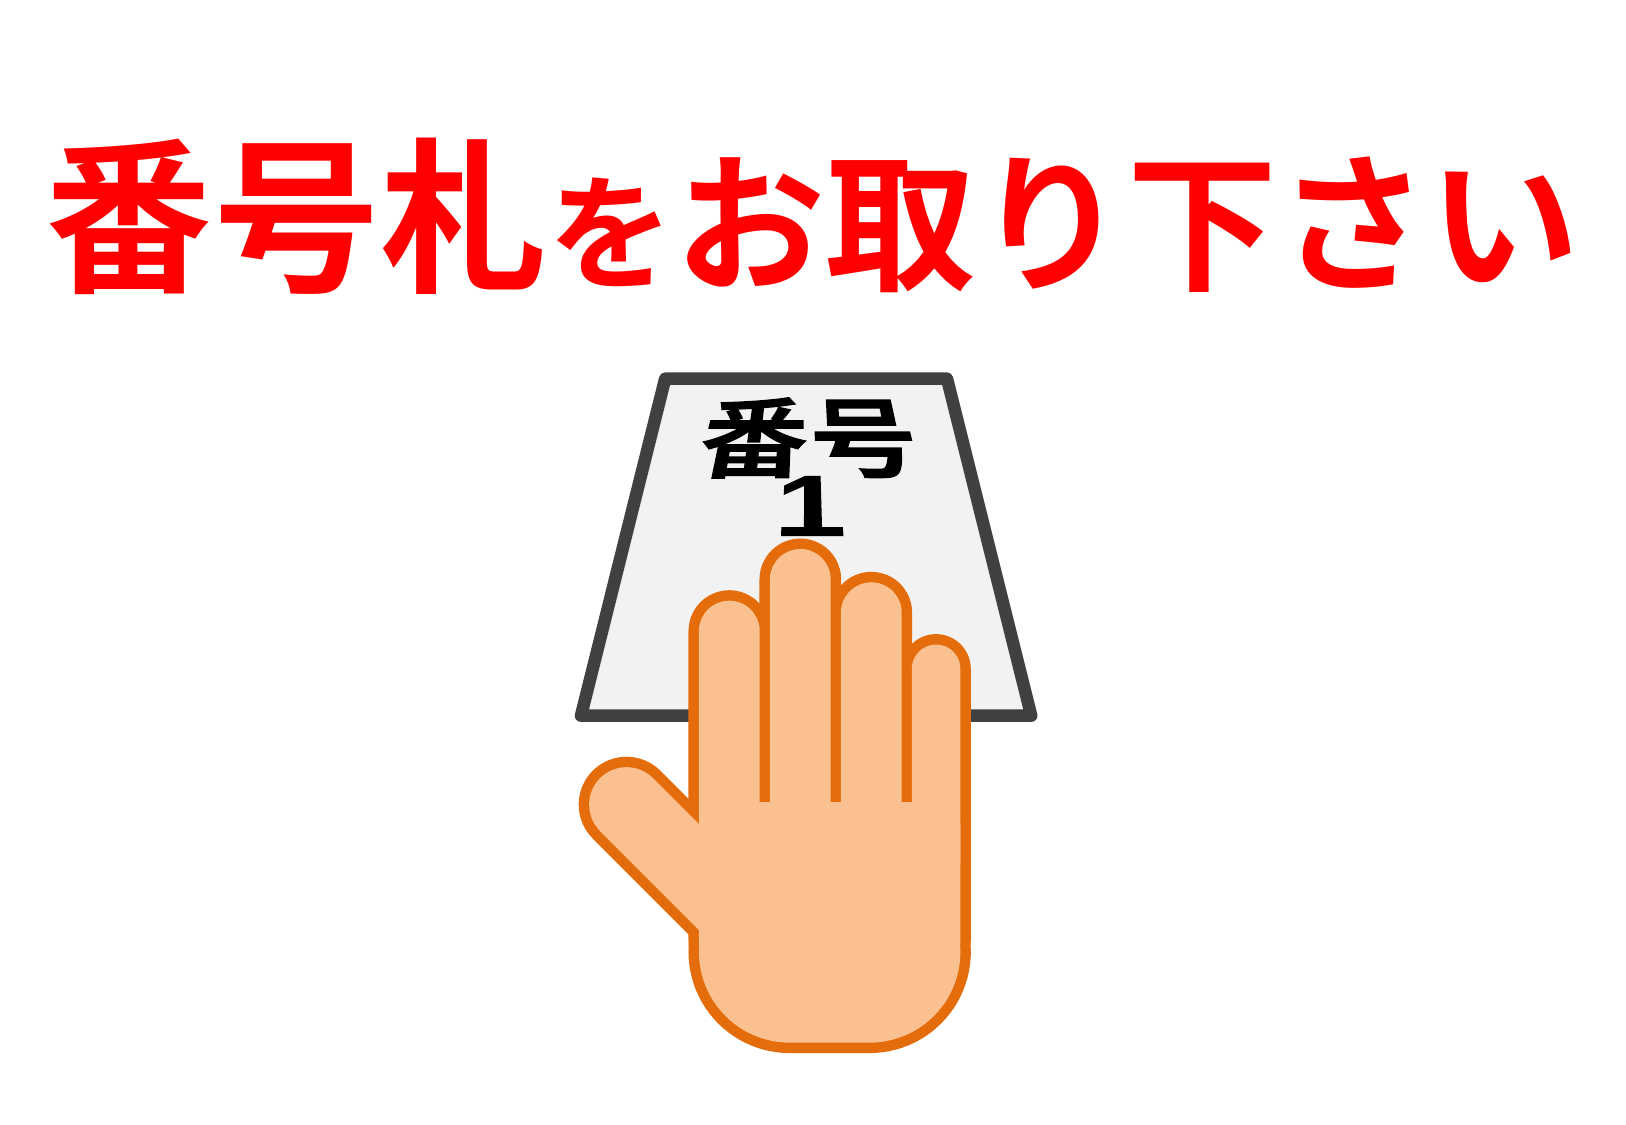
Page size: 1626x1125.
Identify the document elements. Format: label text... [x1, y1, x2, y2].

text_box 番号札をお取り下さい [0, 105, 1625, 320]
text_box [580, 378, 1032, 1043]
